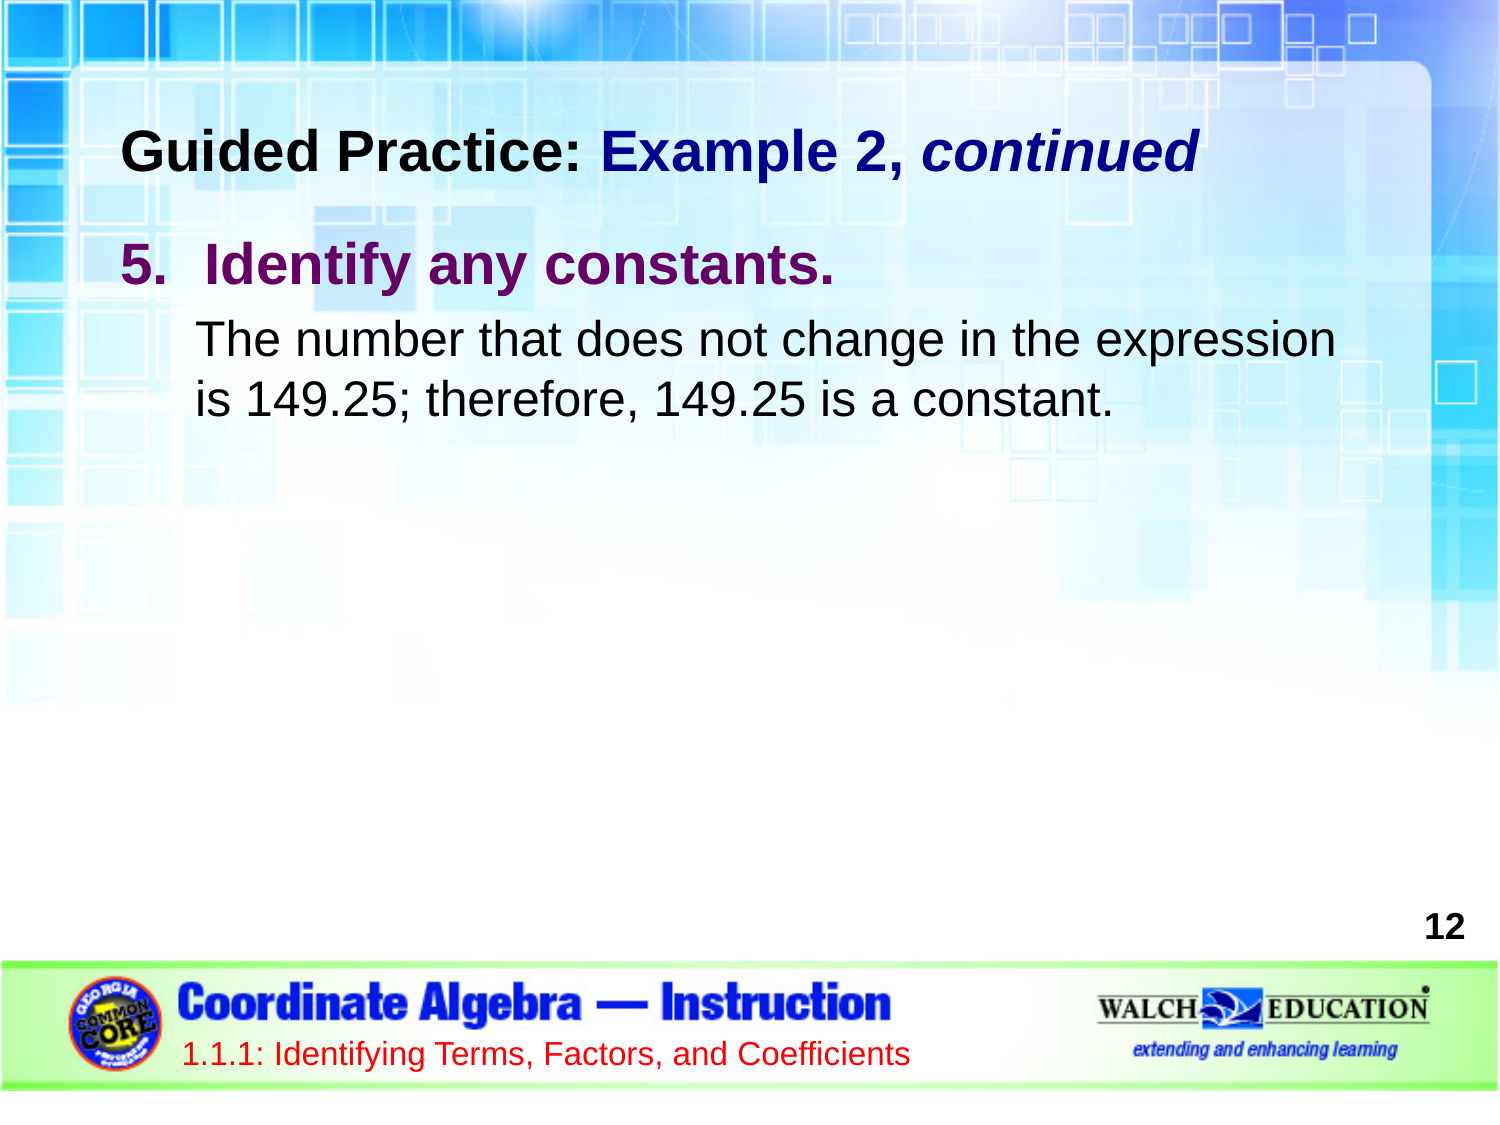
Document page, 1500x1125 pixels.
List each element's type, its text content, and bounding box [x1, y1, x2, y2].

slide_number 12 [1361, 901, 1481, 949]
list 1.1.1: Identifying Terms, Factors, and Coefficients [166, 1024, 1074, 1068]
picture [1, 0, 1500, 1091]
subtitle Guided Practice: Example 2, continued Identify any constants. The number that does not change in the expression is 149.25; therefore, 149.25 is a constant. [105, 105, 1394, 925]
